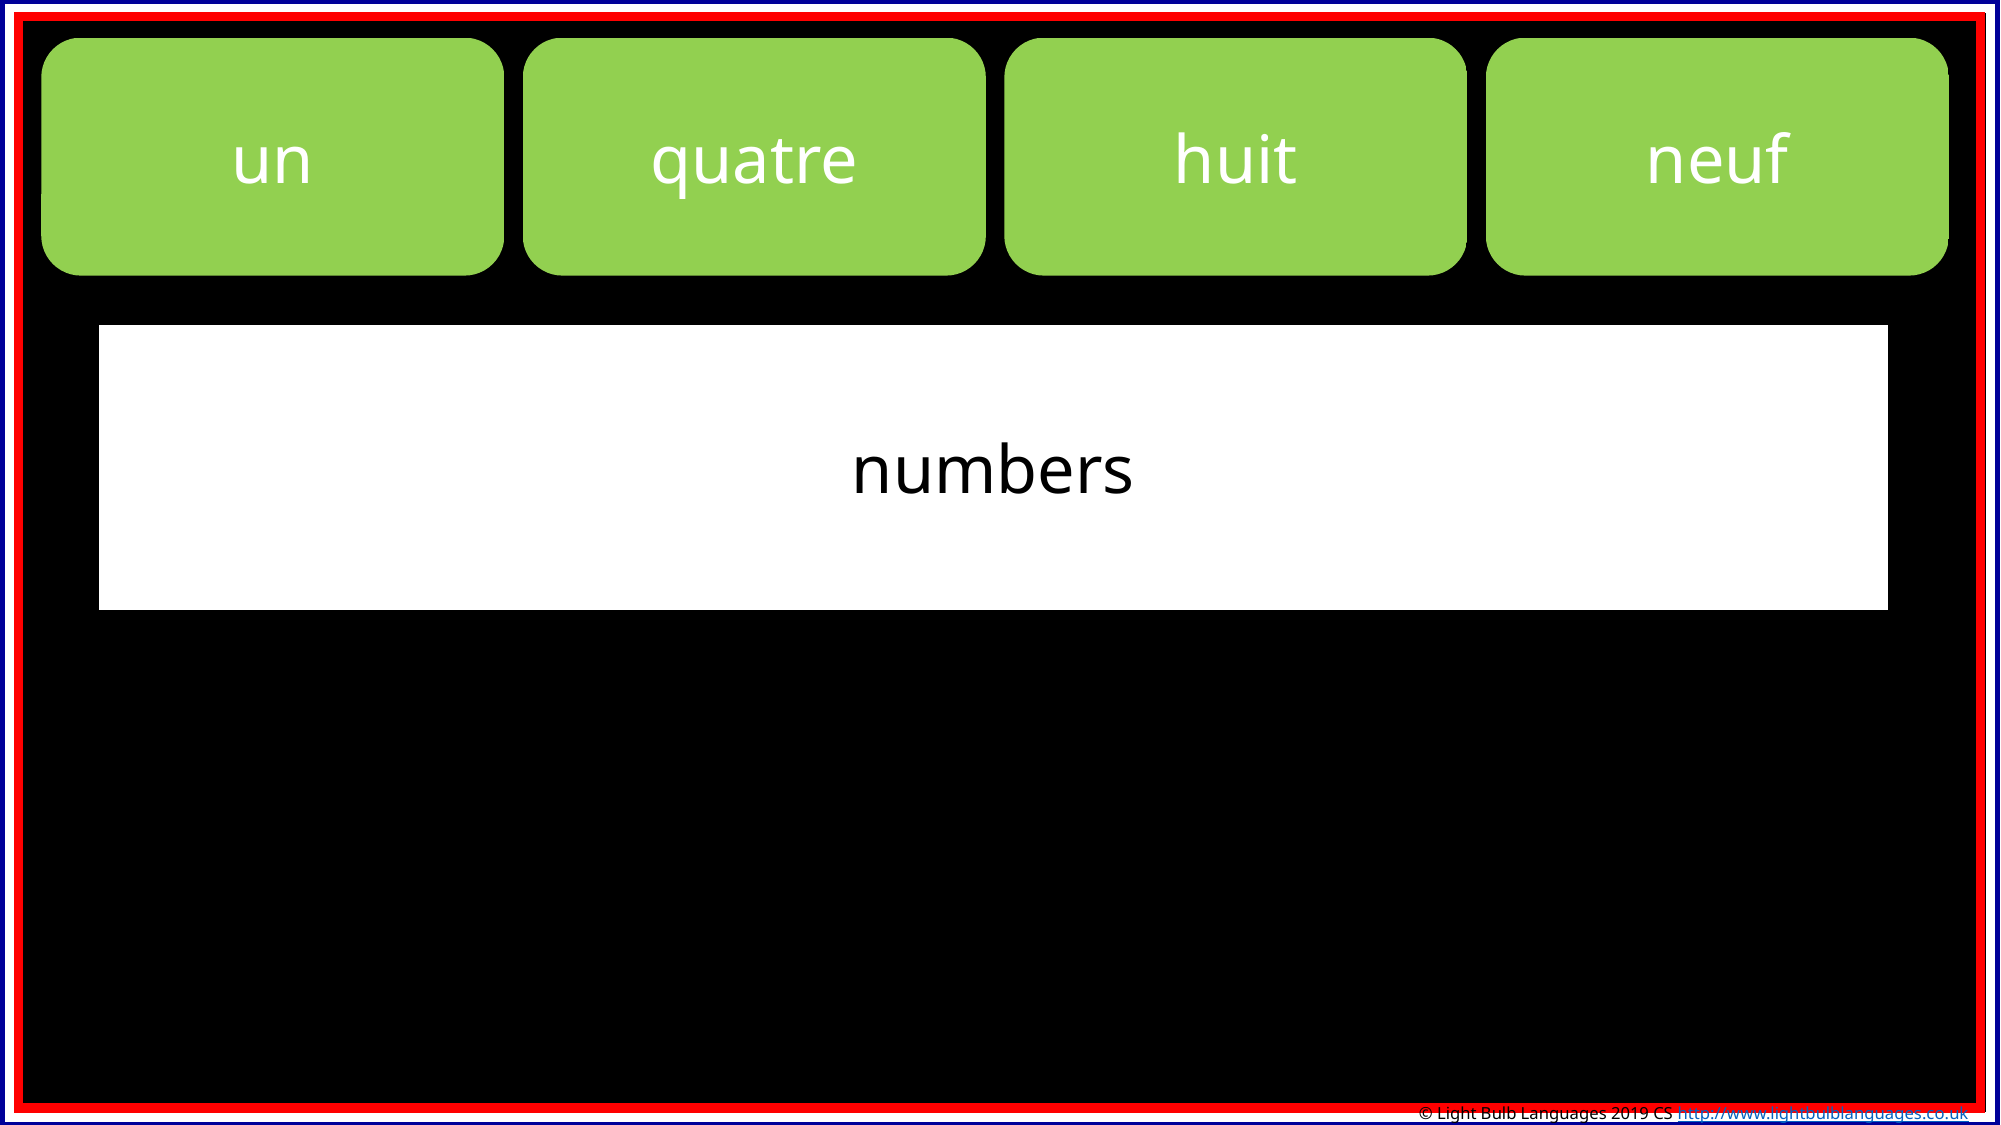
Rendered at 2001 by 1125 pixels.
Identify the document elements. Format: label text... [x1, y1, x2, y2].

text_box huit [1003, 36, 1469, 277]
text_box [0, 0, 2000, 1125]
text_box [9, 8, 1992, 1118]
text_box quatre [521, 36, 987, 277]
text_box neuf [1484, 36, 1950, 277]
text_box © Light Bulb Languages 2019 CS http://www.lightbulblanguages.co.uk [1404, 1095, 2000, 1125]
text_box numbers [99, 325, 1888, 610]
text_box [17, 15, 1982, 1109]
text_box un [40, 36, 506, 277]
